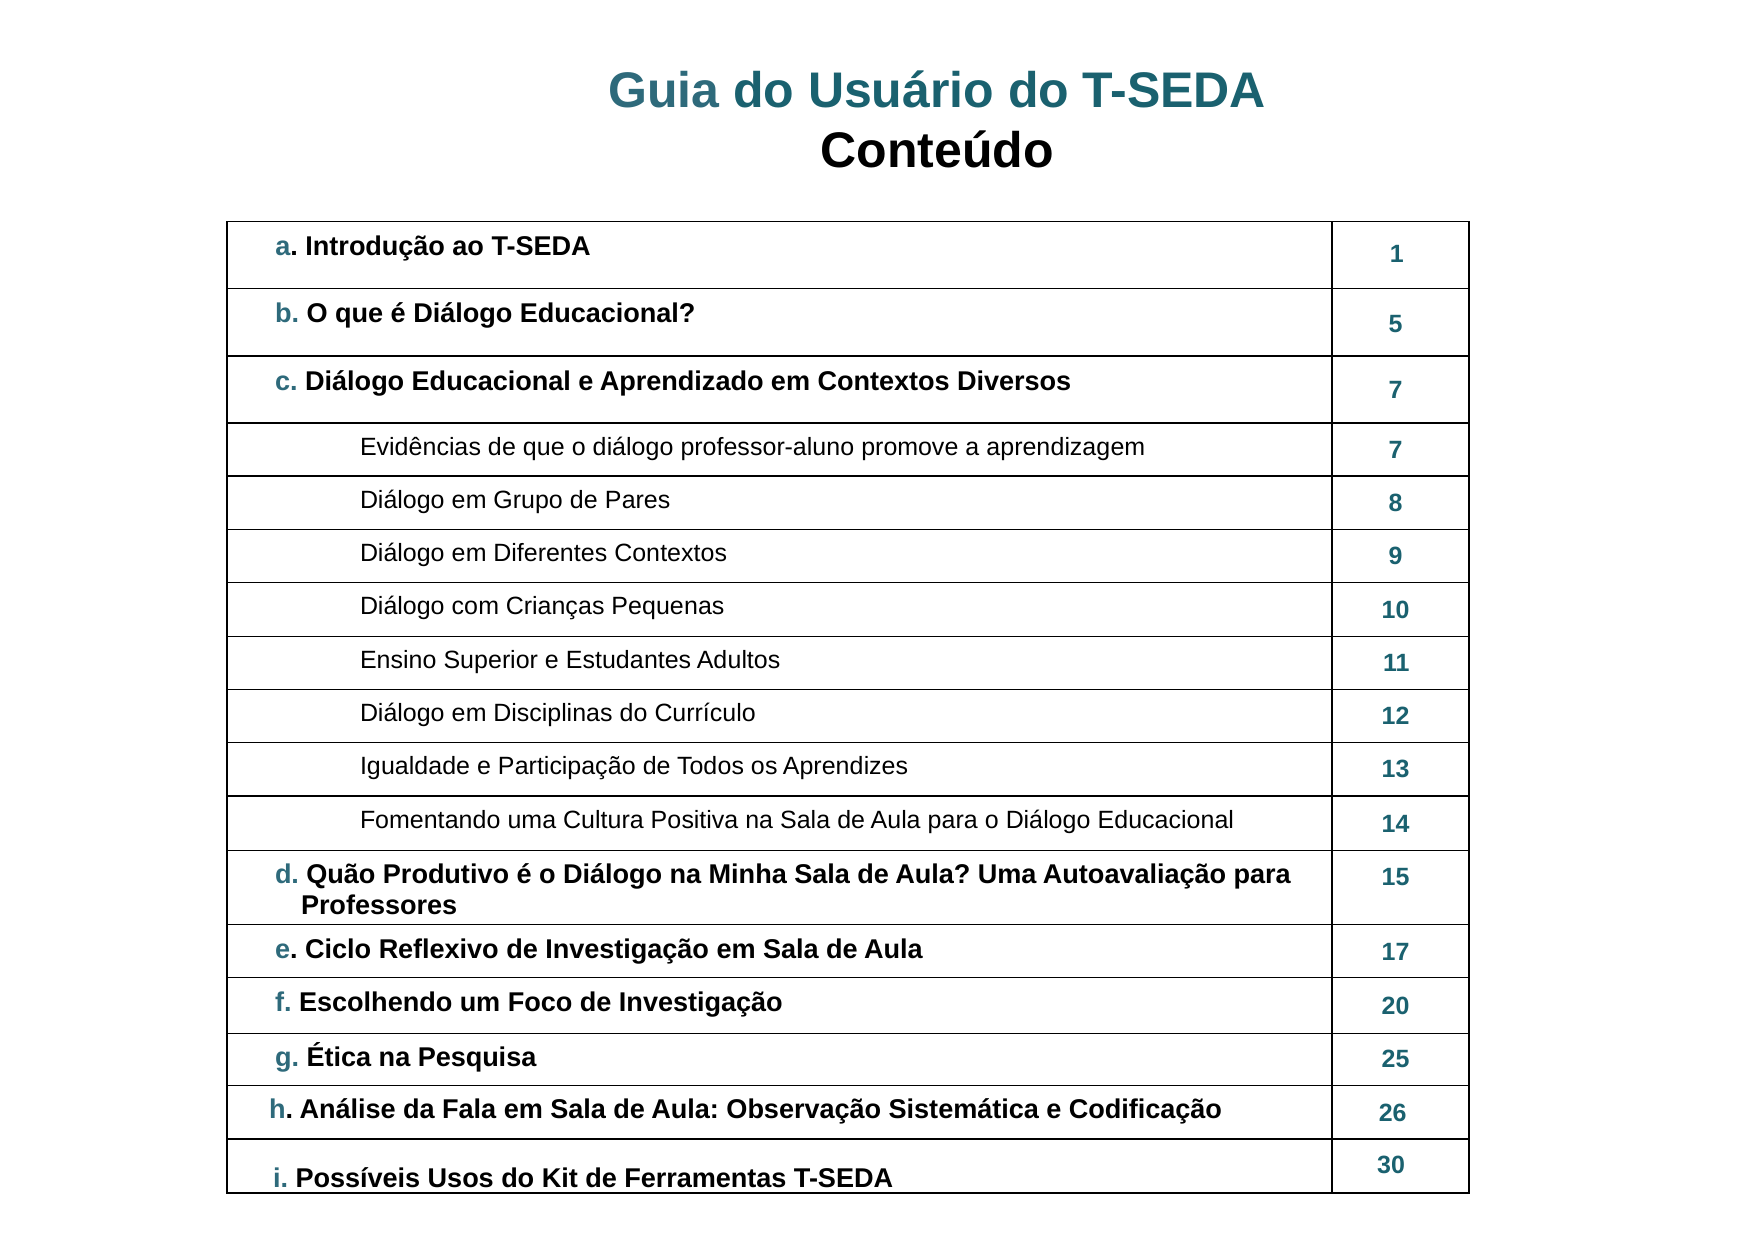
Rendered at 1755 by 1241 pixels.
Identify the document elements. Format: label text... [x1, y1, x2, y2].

table_cell 17 [1333, 925, 1468, 977]
table_cell c. Diálogo Educacional e Aprendizado em Contextos Diversos [228, 357, 1331, 422]
table_cell 11 [1333, 637, 1468, 689]
table_cell 14 [1333, 797, 1468, 850]
table_cell 7 [1333, 424, 1468, 475]
table_header a. Introdução ao T-SEDA [228, 222, 1331, 288]
table_cell Fomentando uma Cultura Positiva na Sala de Aula para o Diálogo Educacional [228, 797, 1331, 850]
table_cell 20 [1333, 978, 1468, 1033]
table_cell h. Análise da Fala em Sala de Aula: Observação Sistemática e Codificação [228, 1086, 1331, 1138]
table_cell g. Ética na Pesquisa [228, 1034, 1331, 1085]
table_header 1 [1333, 222, 1468, 288]
table_cell e. Ciclo Reflexivo de Investigação em Sala de Aula [228, 925, 1331, 977]
title Guia do Usuário do T-SEDA Conteúdo [602, 57, 1271, 265]
table_cell 15 [1333, 851, 1468, 924]
table_cell Diálogo com Crianças Pequenas [228, 583, 1331, 636]
table_cell 10 [1333, 583, 1468, 636]
table_cell 26 [1333, 1086, 1468, 1138]
table_cell Diálogo em Disciplinas do Currículo [228, 690, 1331, 742]
table_cell Igualdade e Participação de Todos os Aprendizes [228, 743, 1331, 795]
table_cell b. O que é Diálogo Educacional? [228, 289, 1331, 355]
table_cell 5 [1333, 289, 1468, 355]
table_cell 7 [1333, 357, 1468, 422]
table_cell d. Quão Produtivo é o Diálogo na Minha Sala de Aula? Uma Autoavaliação para Professores [228, 851, 1331, 924]
table_cell Diálogo em Grupo de Pares [228, 477, 1331, 529]
table_cell i. Possíveis Usos do Kit de Ferramentas T-SEDA [228, 1140, 1331, 1192]
table_cell 9 [1333, 530, 1468, 582]
table_cell 12 [1333, 690, 1468, 742]
table_cell 13 [1333, 743, 1468, 795]
table_cell Diálogo em Diferentes Contextos [228, 530, 1331, 582]
table_cell 25 [1333, 1034, 1468, 1085]
table_cell 8 [1333, 477, 1468, 529]
table_cell 30 [1333, 1140, 1468, 1192]
table_cell Evidências de que o diálogo professor-aluno promove a aprendizagem [228, 424, 1331, 475]
table_cell f. Escolhendo um Foco de Investigação [228, 978, 1331, 1033]
table_cell Ensino Superior e Estudantes Adultos [228, 637, 1331, 689]
